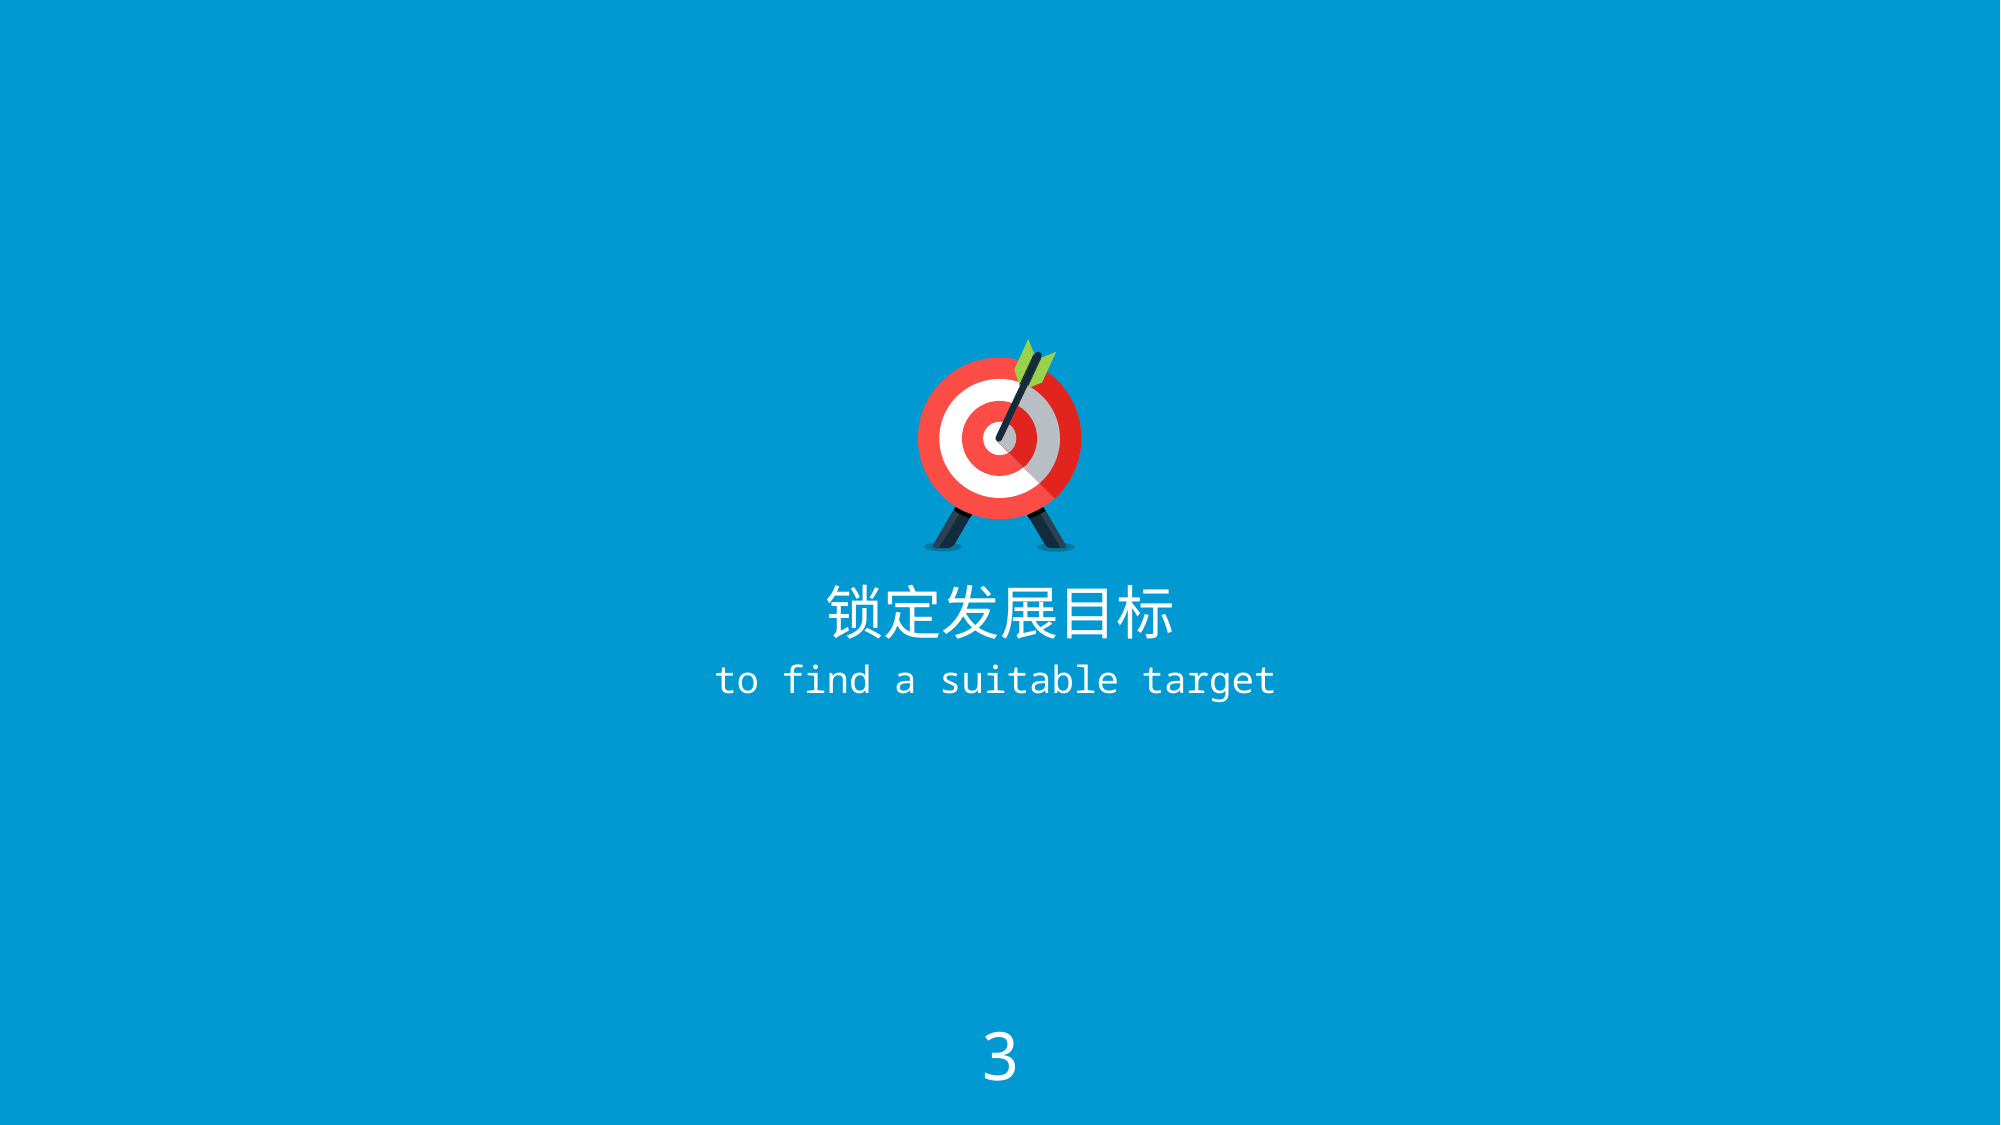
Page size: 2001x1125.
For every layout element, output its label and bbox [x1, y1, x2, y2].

text_box [925, 1006, 1032, 1117]
text_box [793, 338, 1198, 709]
